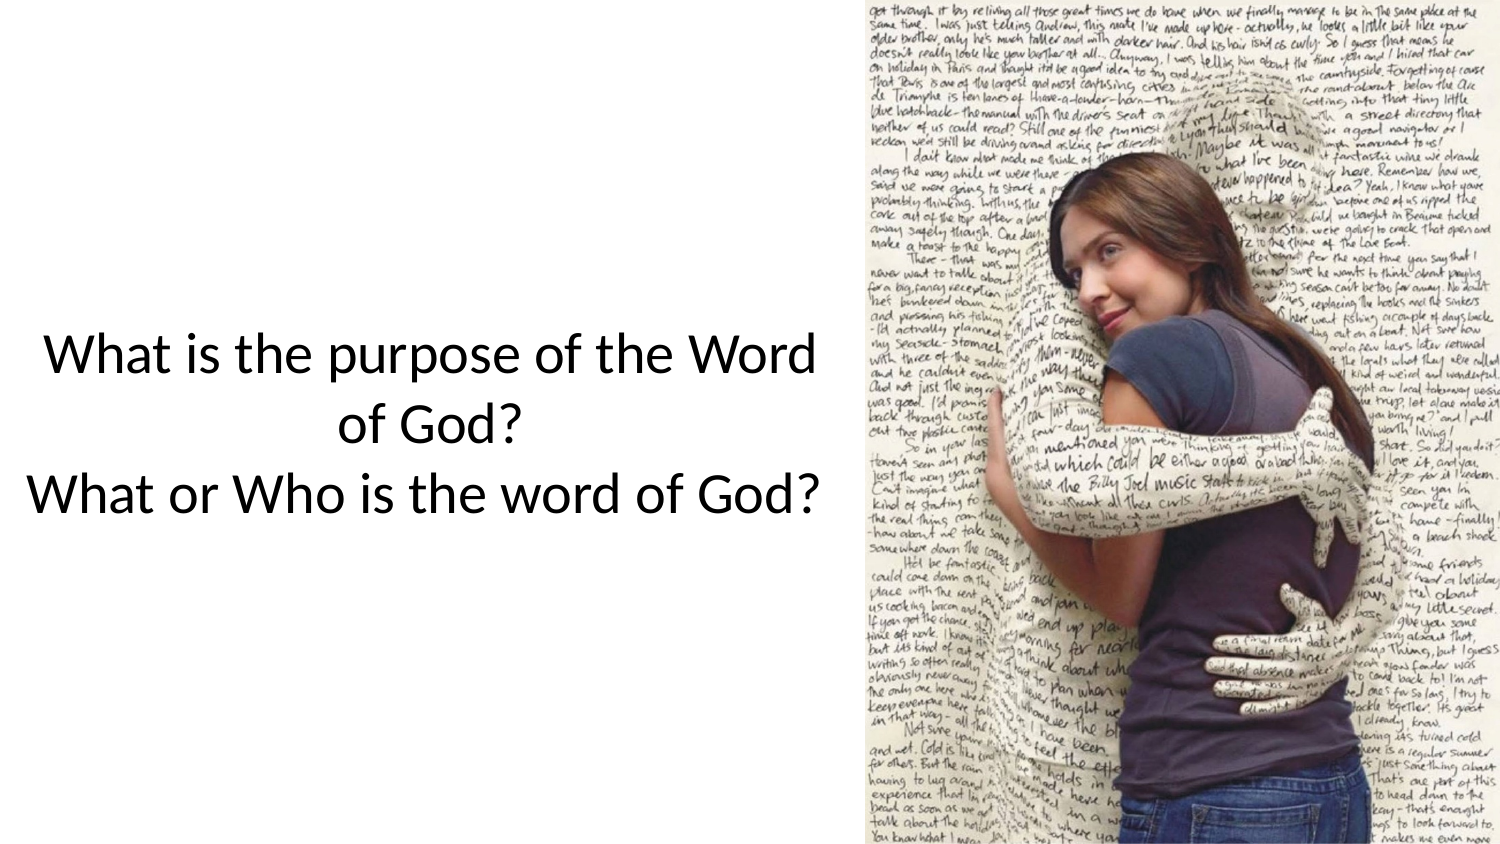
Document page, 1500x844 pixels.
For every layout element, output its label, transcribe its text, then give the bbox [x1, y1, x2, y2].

picture [864, 0, 1500, 844]
text_box What is the purpose of the Word of God? What or Who is the word of God? [5, 308, 857, 533]
